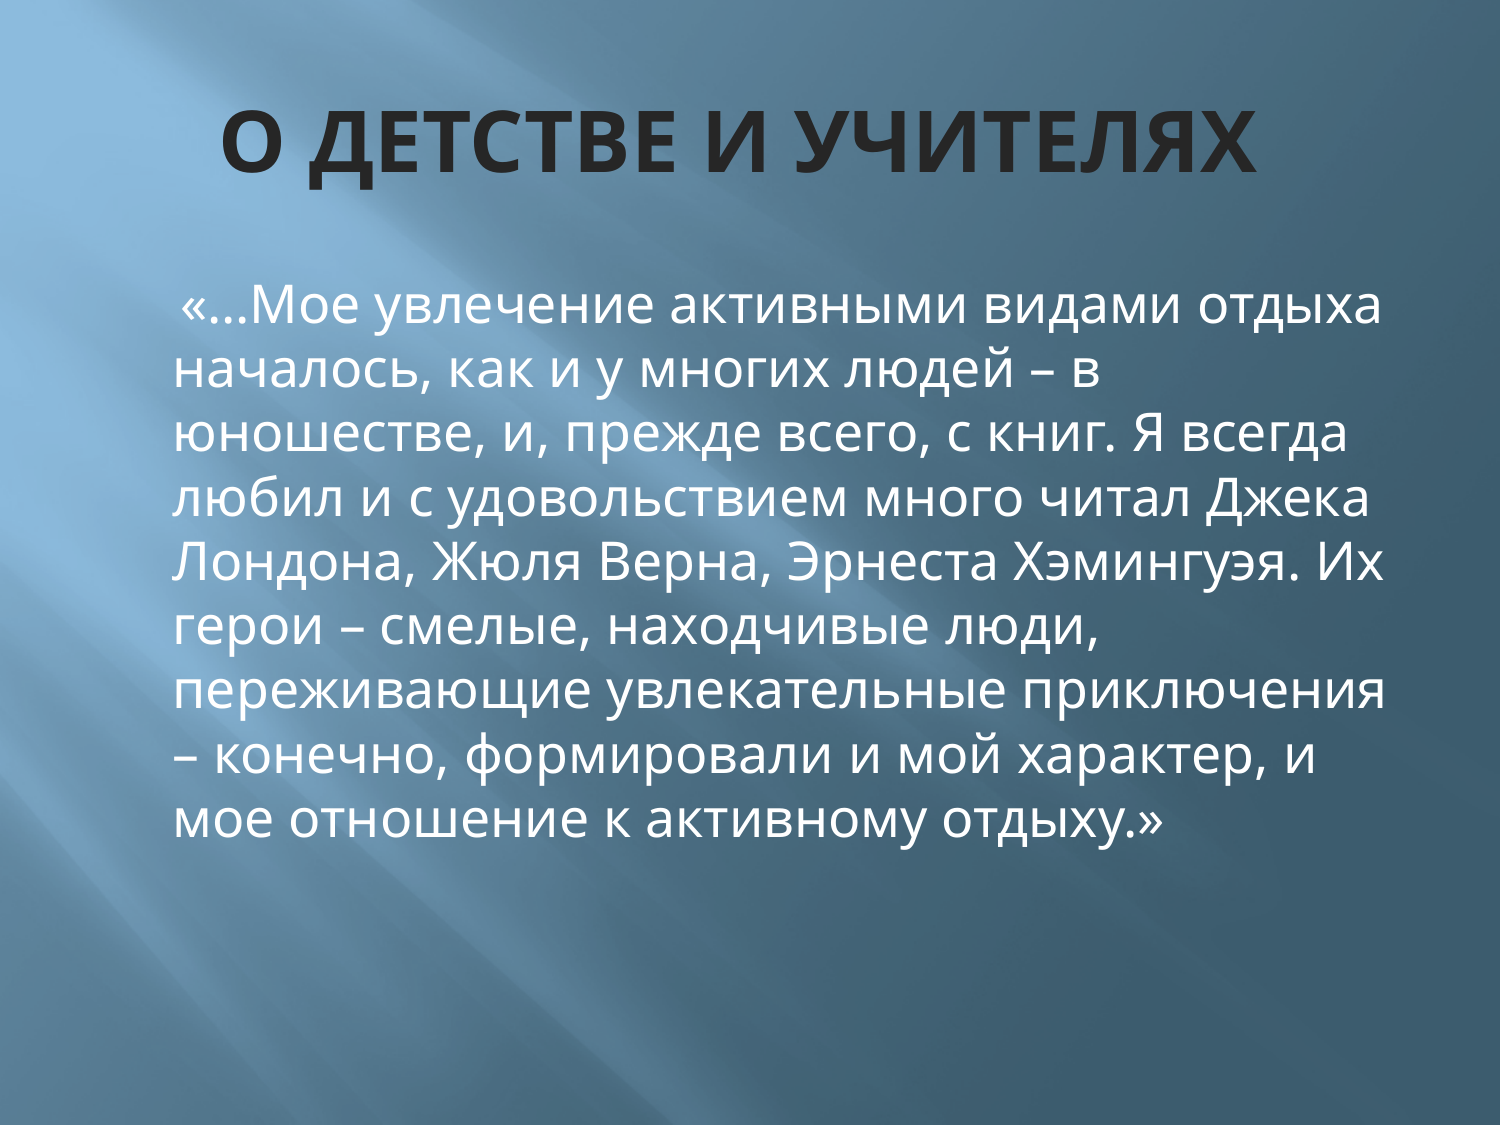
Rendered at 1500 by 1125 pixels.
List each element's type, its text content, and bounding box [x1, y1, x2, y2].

list «…Мое увлечение активными видами отдыха началось, как и у многих людей – в юношестве, и, прежде всего, с книг. Я всегда любил и с удовольствием много читал Джека Лондона, Жюля Верна, Эрнеста Хэмингуэя. Их герои – смелые, находчивые люди, переживающие увлекательные приключения – конечно, формировали и мой характер, и мое отношение к активному отдыху.» [75, 262, 1425, 1035]
title О ДЕТСТВЕ И УЧИТЕЛЯХ [75, 45, 1425, 233]
